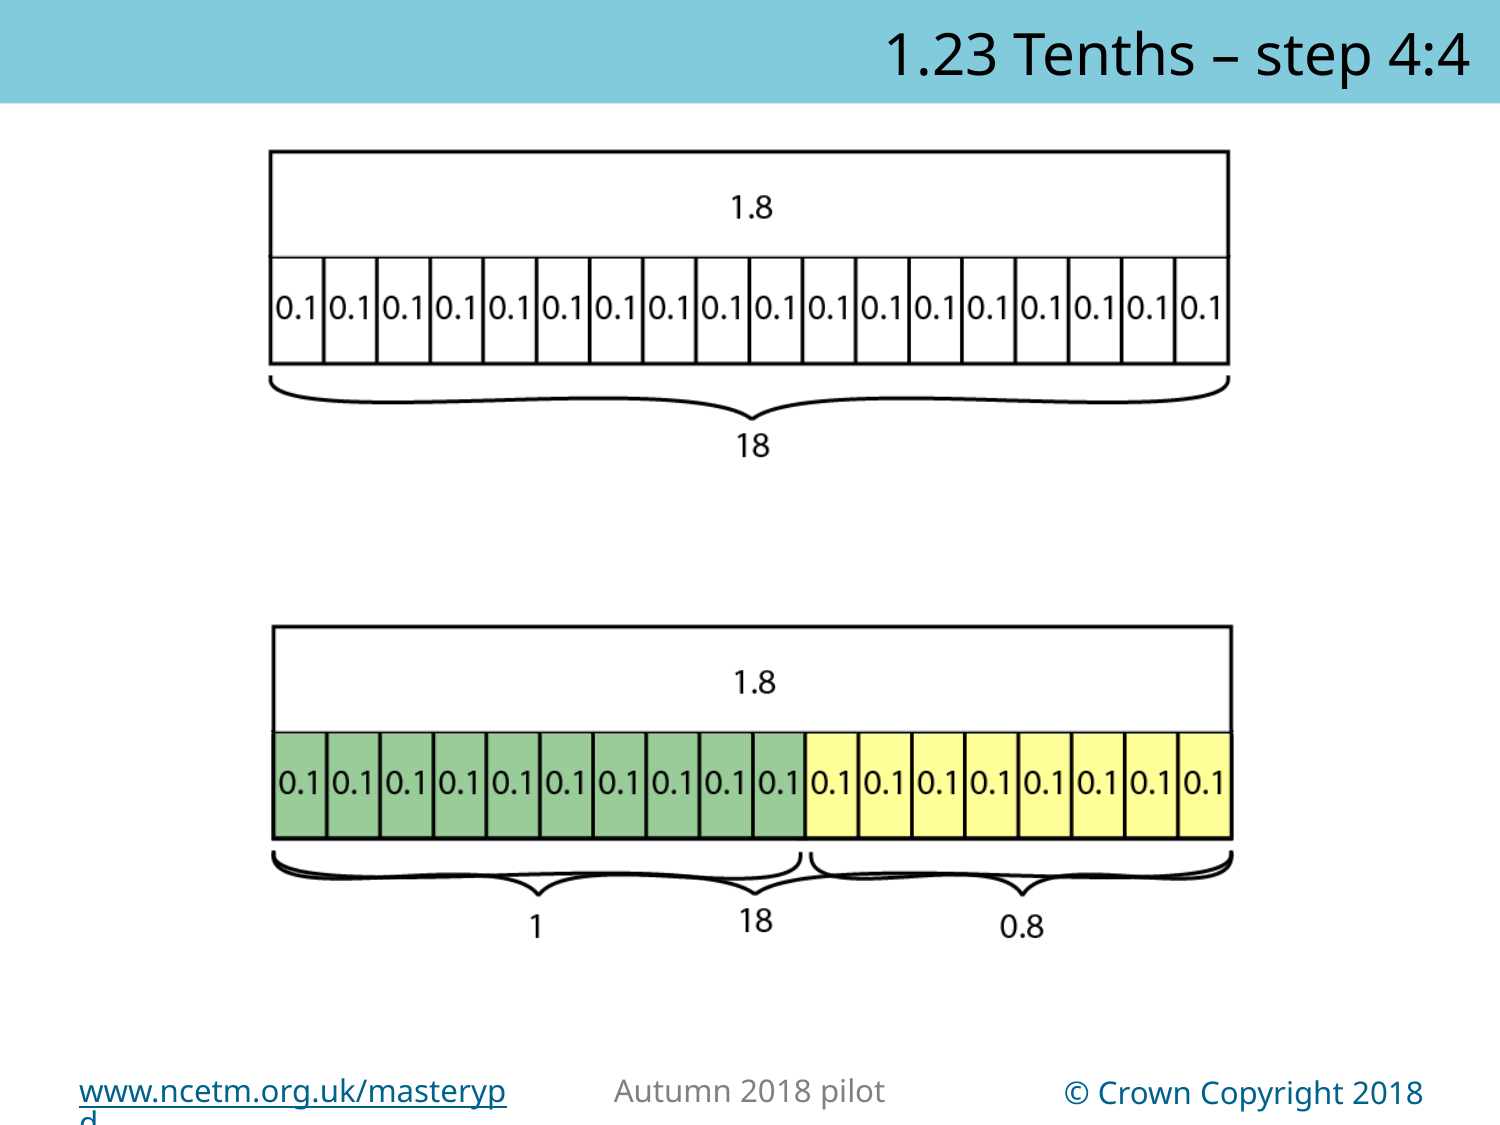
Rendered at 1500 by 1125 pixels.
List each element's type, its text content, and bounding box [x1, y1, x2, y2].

list 1.23 Tenths – step 4:4 [0, 0, 1500, 104]
picture [244, 136, 1256, 466]
picture [247, 612, 1259, 949]
